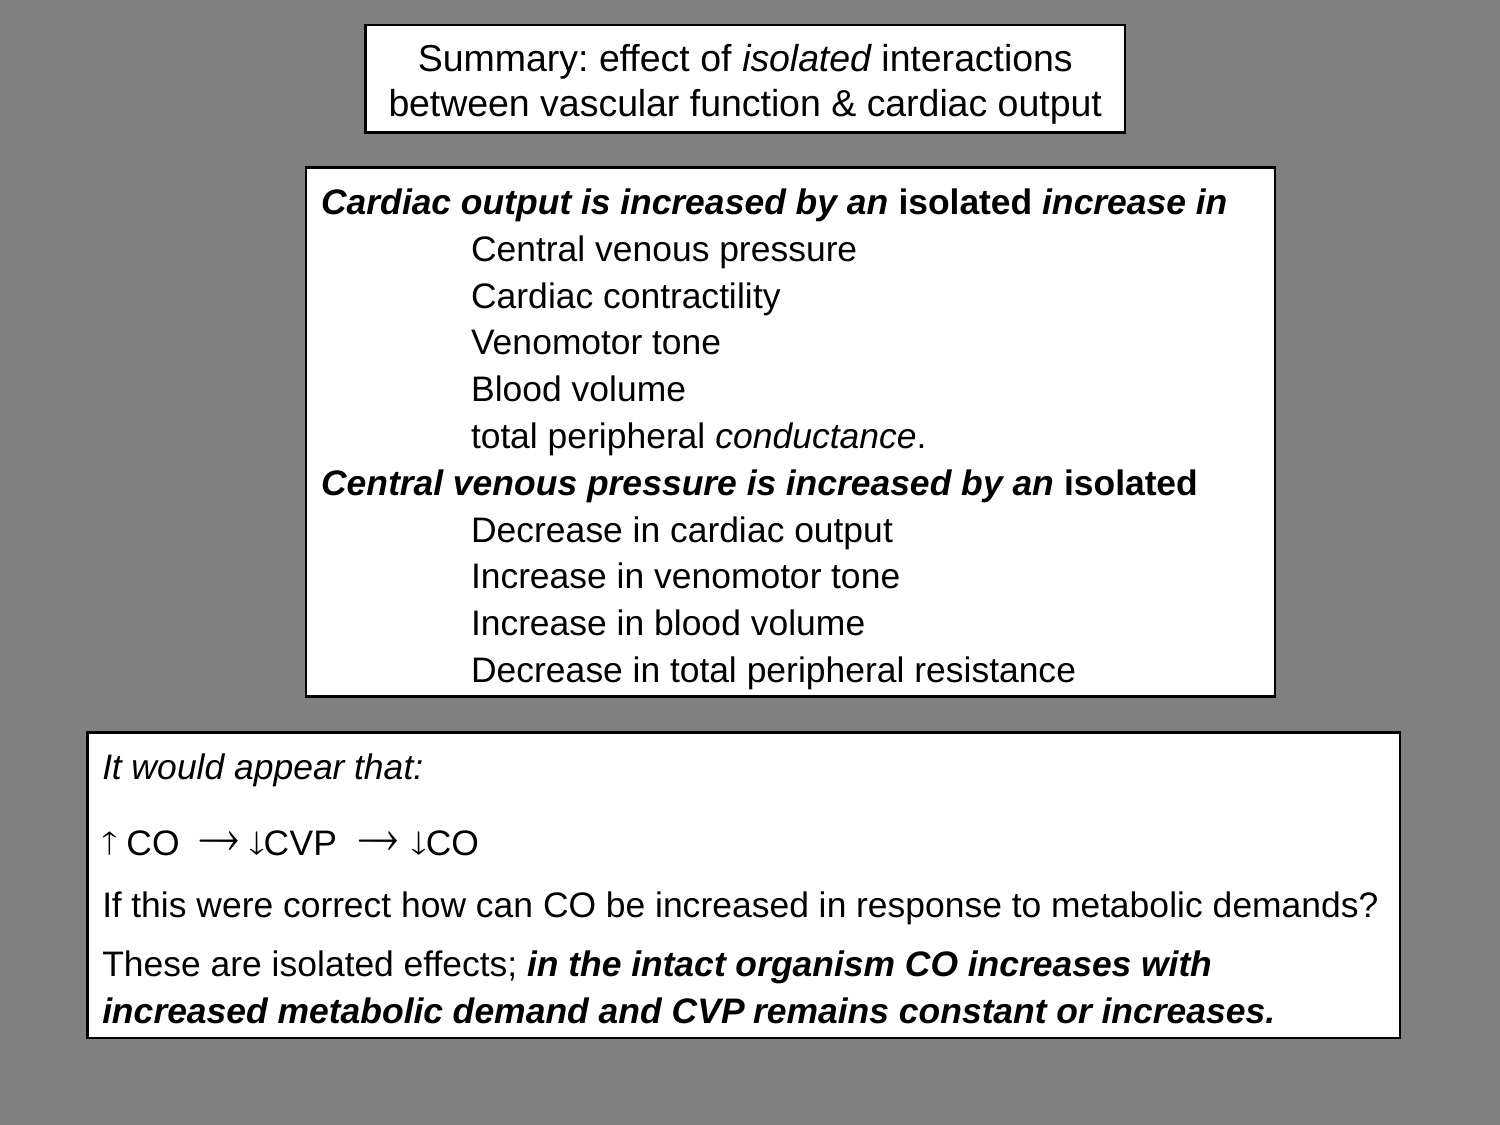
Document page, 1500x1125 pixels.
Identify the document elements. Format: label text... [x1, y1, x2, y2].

text_box Cardiac output is increased by an isolated increase in Central venous pressure Cardiac contractility Venomotor tone Blood volume total peripheral conductance. Central venous pressure is increased by an isolated Decrease in cardiac output Increase in venomotor tone Increase in blood volume Decrease in total peripheral resistance [306, 167, 1275, 697]
title Summary: effect of isolated interactions between vascular function & cardiac output [364, 24, 1126, 134]
text_box It would appear that:  CO  CVP  CO If this were correct how can CO be increased in response to metabolic demands? These are isolated effects; in the intact organism CO increases with increased metabolic demand and CVP remains constant or increases. [87, 732, 1400, 1038]
